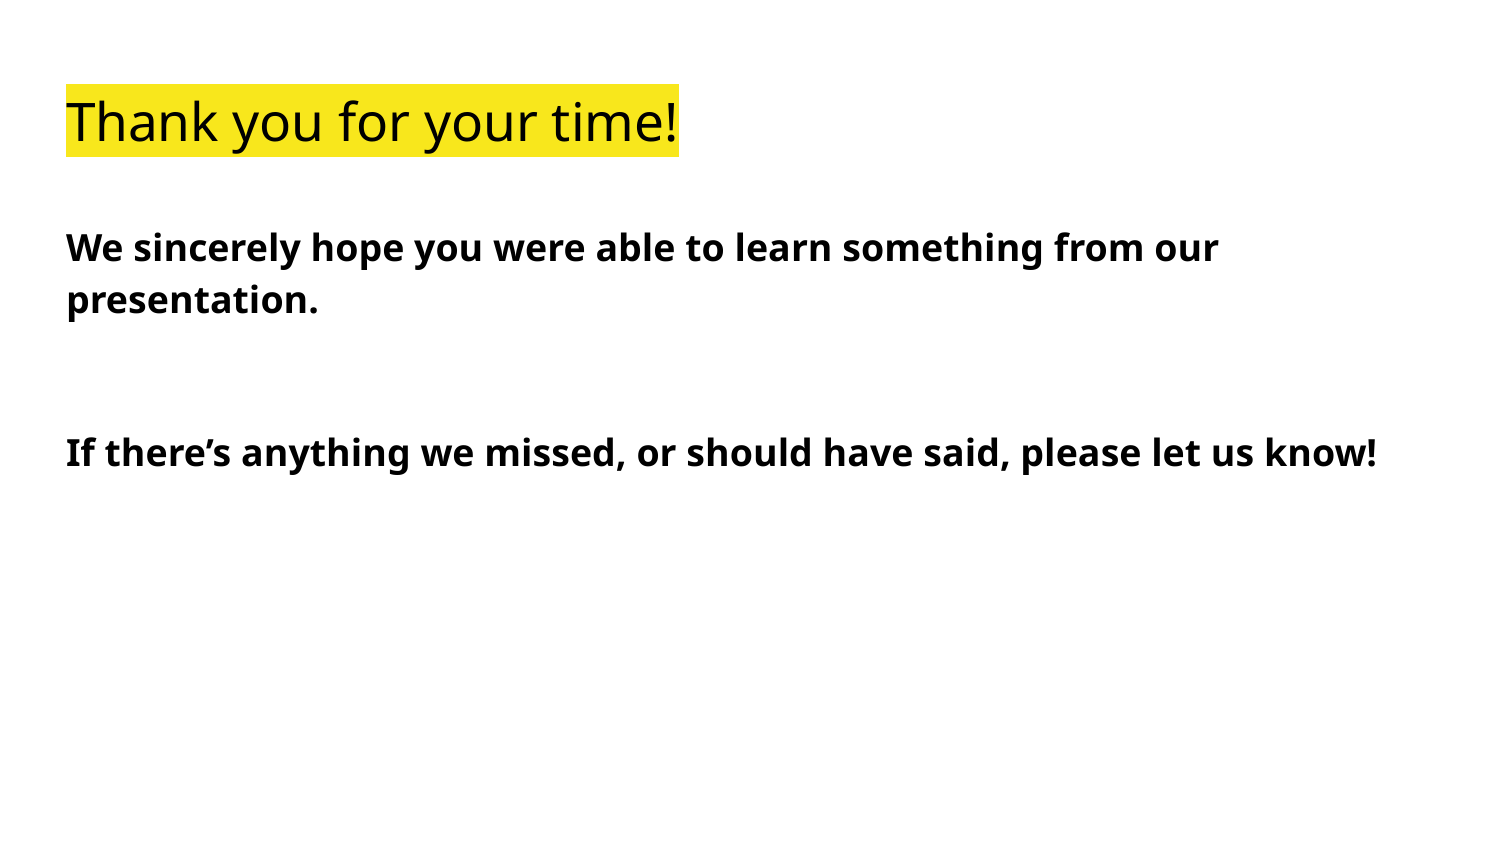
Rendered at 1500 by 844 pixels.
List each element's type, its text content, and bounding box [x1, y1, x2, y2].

title Thank you for your time! [51, 72, 1449, 167]
list We sincerely hope you were able to learn something from our presentation. If there’s anything we missed, or should have said, please let us know! [51, 202, 1449, 750]
